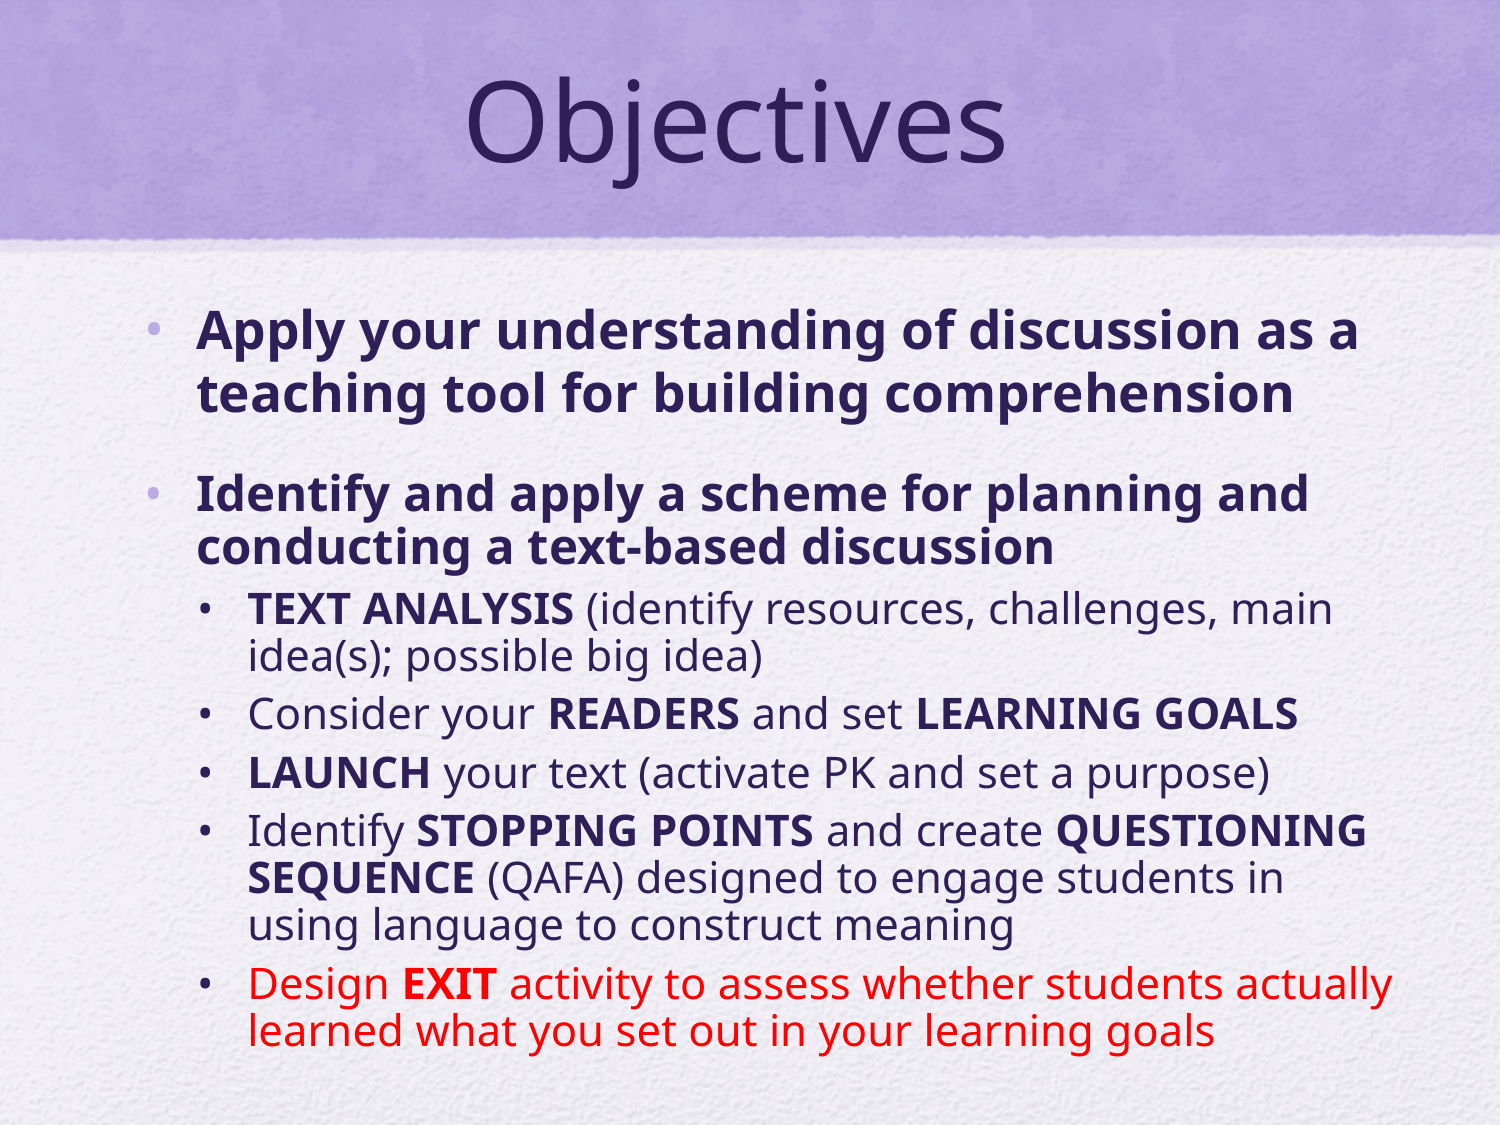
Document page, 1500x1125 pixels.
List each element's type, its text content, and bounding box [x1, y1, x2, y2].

picture [0, 225, 1500, 1125]
title Objectives [129, 6, 1372, 239]
list Apply your understanding of discussion as a teaching tool for building comprehension Identify and apply a scheme for planning and conducting a text-based discussion TEXT ANALYSIS (identify resources, challenges, main idea(s); possible big idea) Consider your READERS and set LEARNING GOALS LAUNCH your text (activate PK and set a purpose) Identify STOPPING POINTS and create QUESTIONING SEQUENCE (QAFA) designed to engage students in using language to construct meaning Design EXIT activity to assess whether students actually learned what you set out in your learning goals [129, 288, 1412, 1087]
